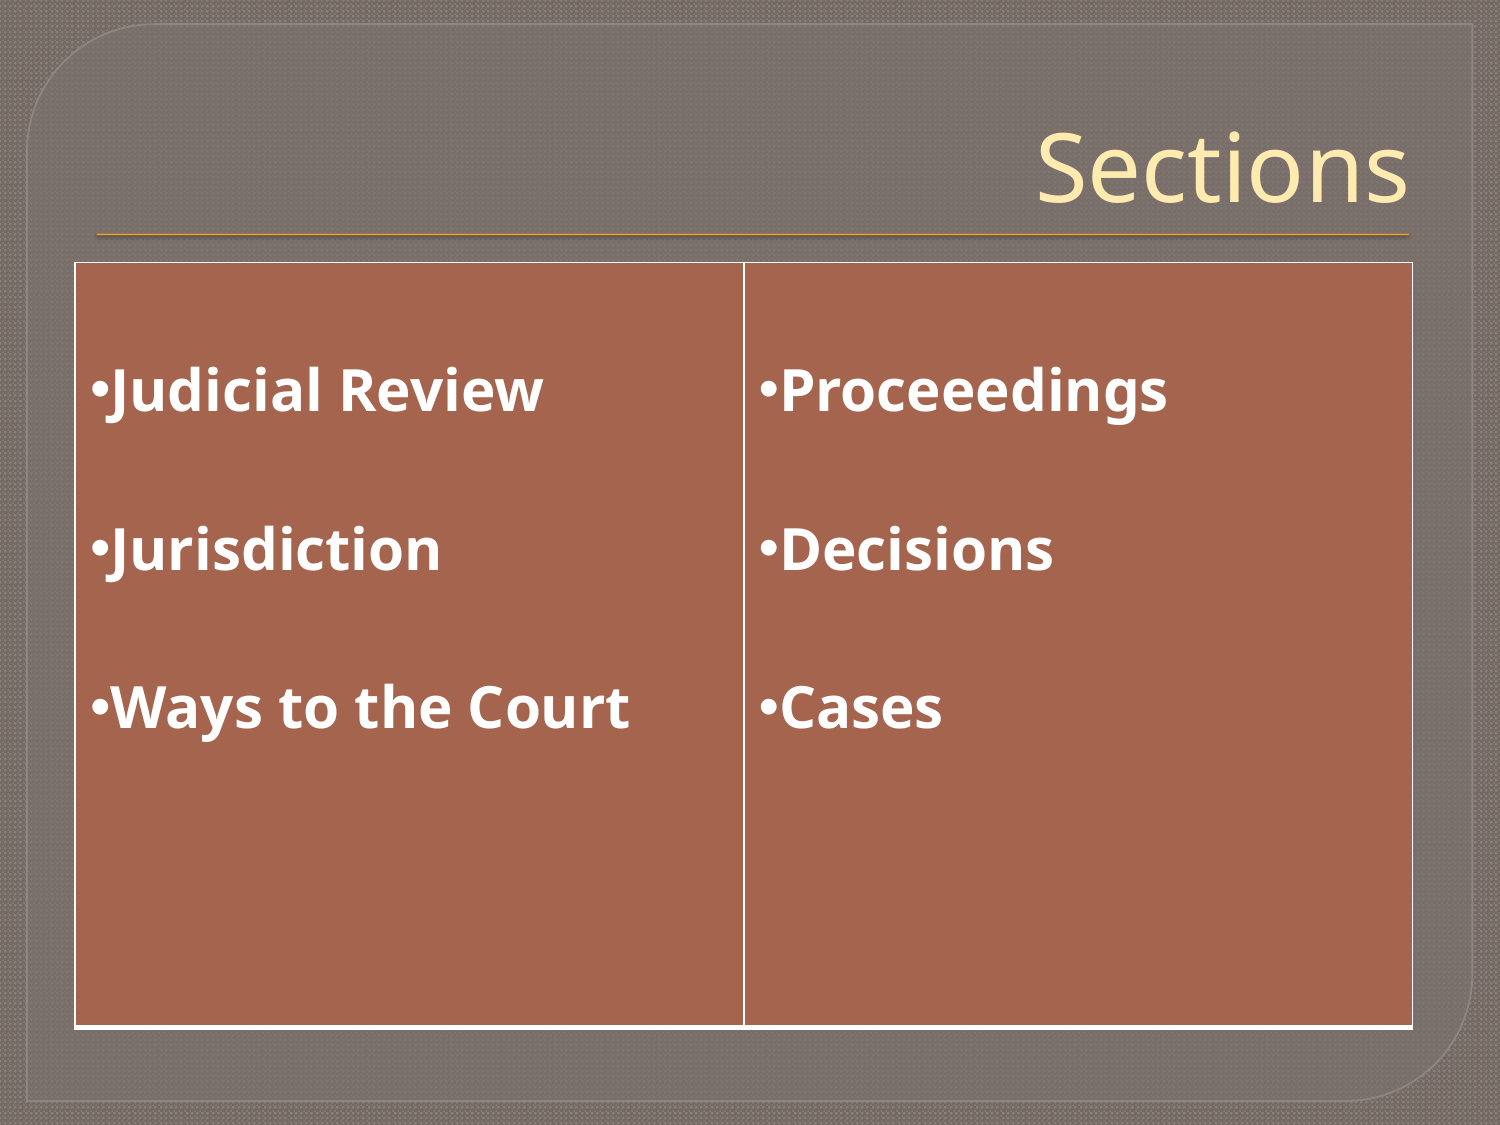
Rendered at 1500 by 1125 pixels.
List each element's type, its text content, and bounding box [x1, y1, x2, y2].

table_header Judicial Review Jurisdiction Ways to the Court [76, 263, 743, 1025]
table_header Proceeedings Decisions Cases [745, 263, 1412, 1025]
title Sections [75, 41, 1425, 230]
